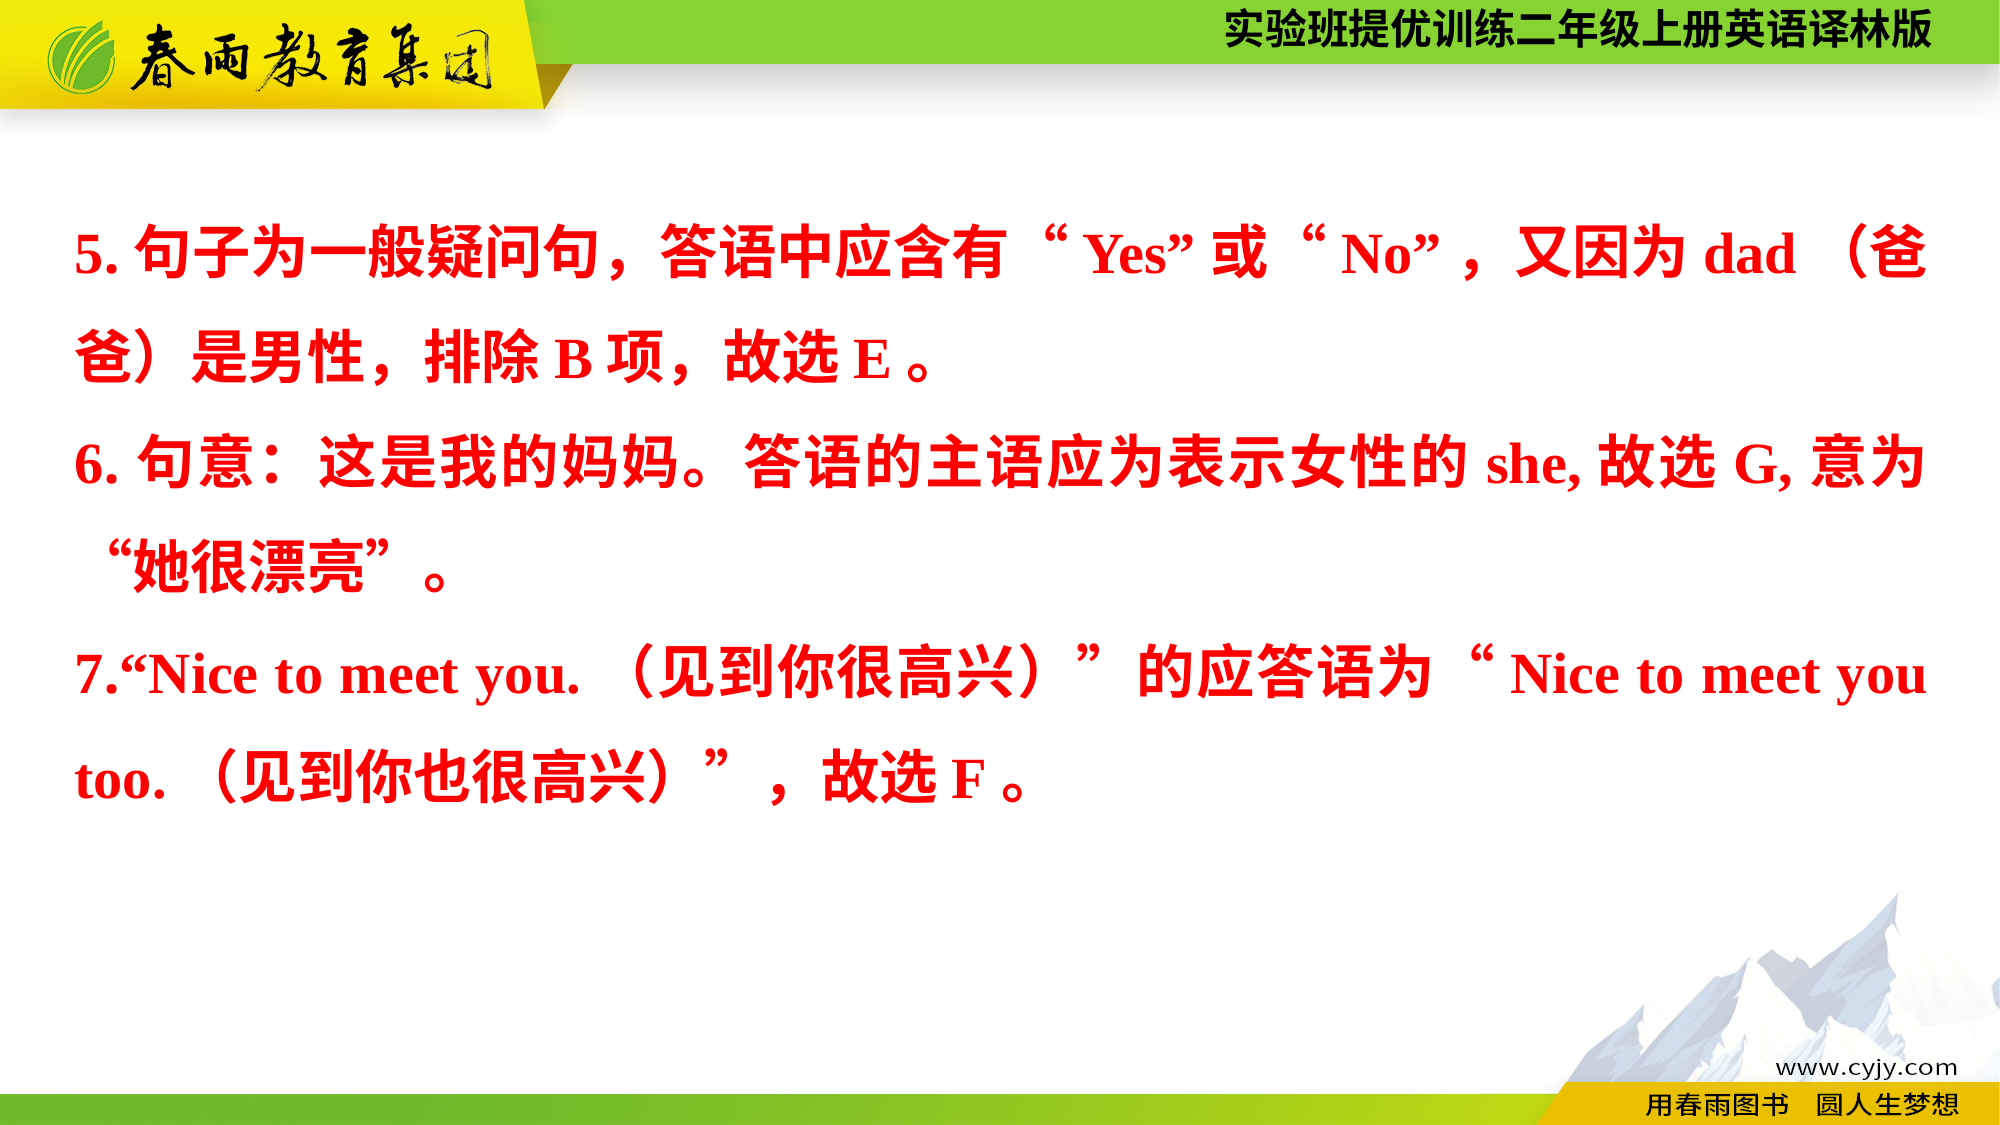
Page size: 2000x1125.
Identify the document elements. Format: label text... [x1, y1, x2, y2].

picture [0, 0, 2000, 1125]
list 5.句子为一般疑问句，答语中应含有“Yes”或“No”，又因为dad（爸爸）是男性，排除B项，故选E。 6.句意：这是我的妈妈。答语的主语应为表示女性的she,故选G,意为“她很漂亮”。 7.“Nice to meet you.（见到你很高兴）”的应答语为“Nice to meet you too.（见到你也很高兴）”，故选F。 [59, 172, 1944, 811]
